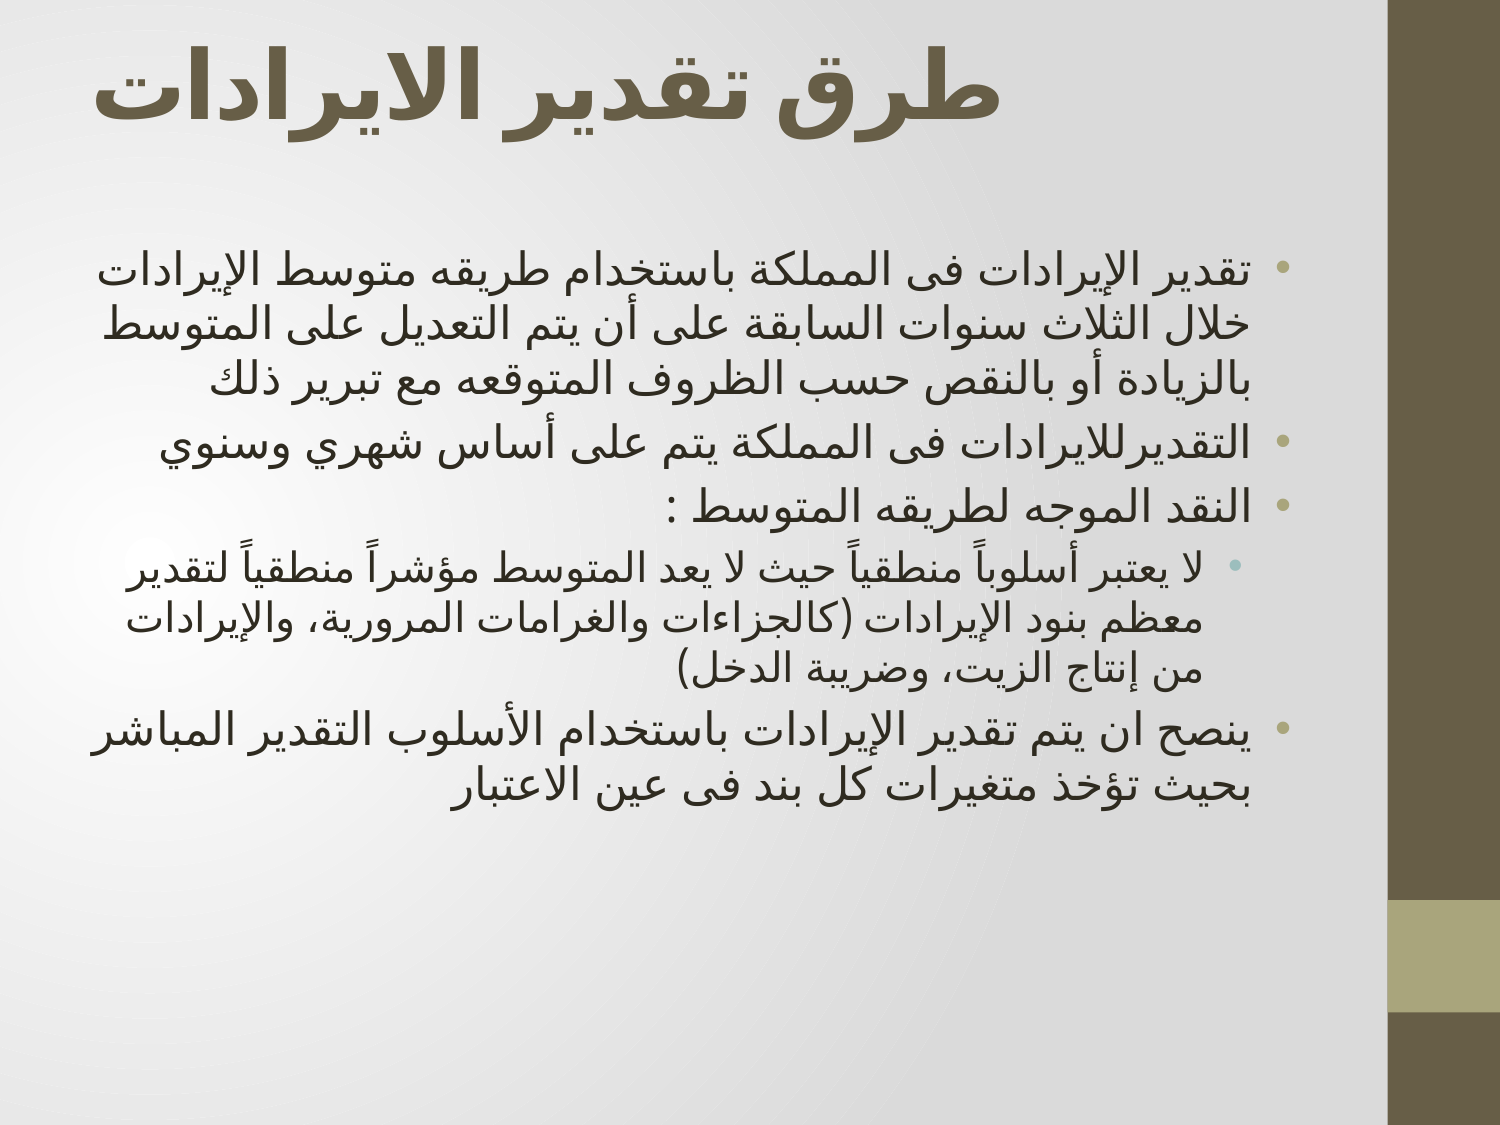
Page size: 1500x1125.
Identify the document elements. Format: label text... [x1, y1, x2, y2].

list تقدير الإيرادات فى المملكة باستخدام طريقه متوسط الإيرادات خلال الثلاث سنوات السابقة على أن يتم التعديل على المتوسط بالزيادة أو بالنقص حسب الظروف المتوقعه مع تبرير ذلك التقديرللايرادات فى المملكة يتم على أساس شهري وسنوي النقد الموجه لطريقه المتوسط : لا يعتبر أسلوباً منطقياً حيث لا يعد المتوسط مؤشراً منطقياً لتقدير معظم بنود الإيرادات (كالجزاءات والغرامات المرورية، والإيرادات من إنتاج الزيت، وضريبة الدخل) ينصح ان يتم تقدير الإيرادات باستخدام الأسلوب التقدير المباشر بحيث تؤخذ متغيرات كل بند فى عين الاعتبار [75, 231, 1325, 1050]
title طرق تقدير الايرادات [75, 45, 1325, 231]
